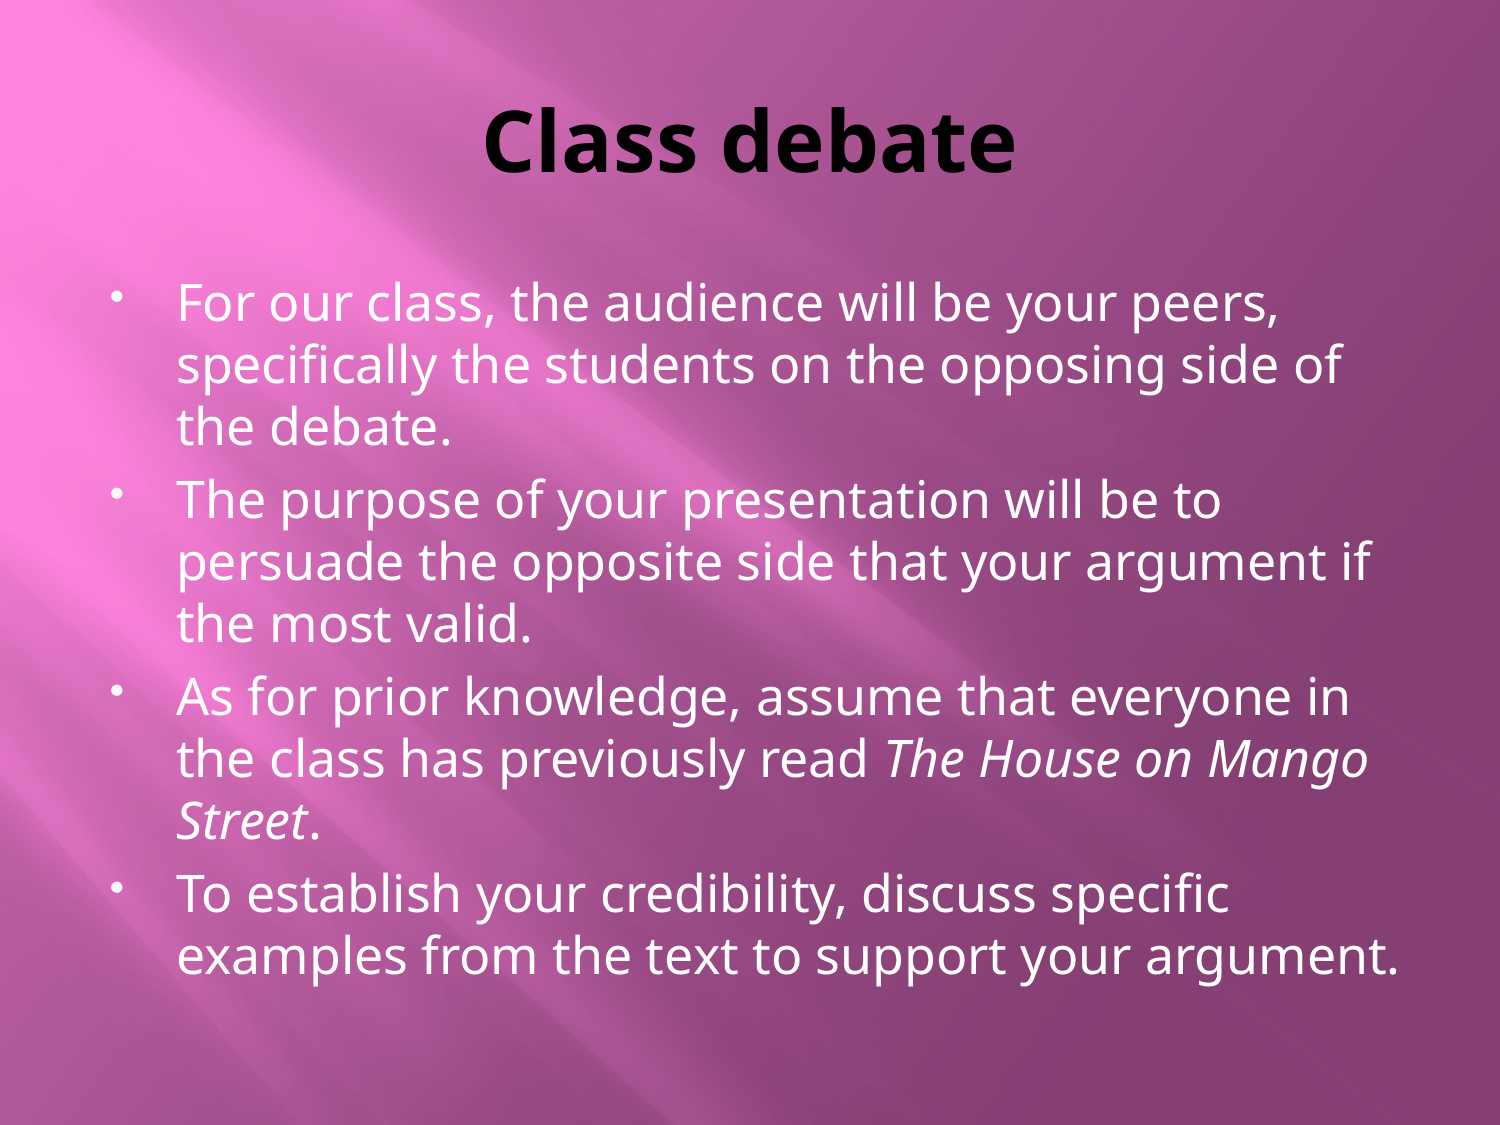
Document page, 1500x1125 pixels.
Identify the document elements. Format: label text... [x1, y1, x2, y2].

list For our class, the audience will be your peers, specifically the students on the opposing side of the debate. The purpose of your presentation will be to persuade the opposite side that your argument if the most valid. As for prior knowledge, assume that everyone in the class has previously read The House on Mango Street. To establish your credibility, discuss specific examples from the text to support your argument. [75, 262, 1425, 1035]
title Class debate [75, 45, 1425, 233]
